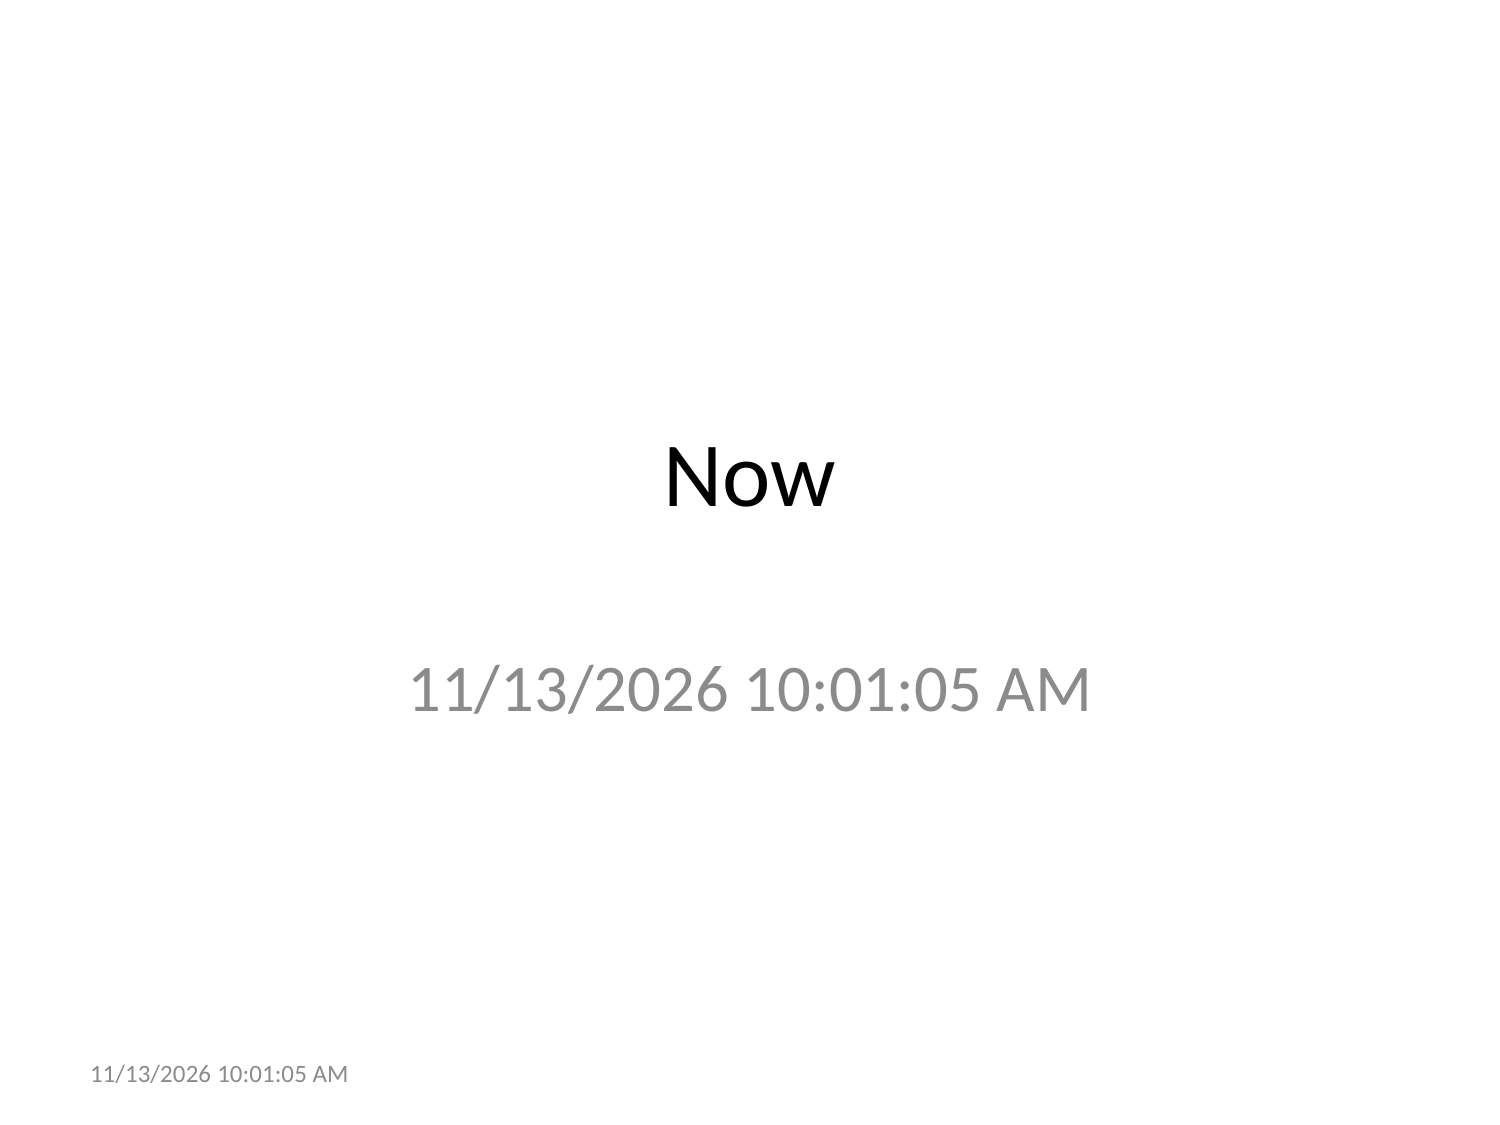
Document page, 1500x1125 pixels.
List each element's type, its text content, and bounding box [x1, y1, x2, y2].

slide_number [75, 1042, 425, 1103]
subtitle 2011-12-19 10:20:04 AM [225, 637, 1275, 925]
title Now [112, 349, 1388, 591]
